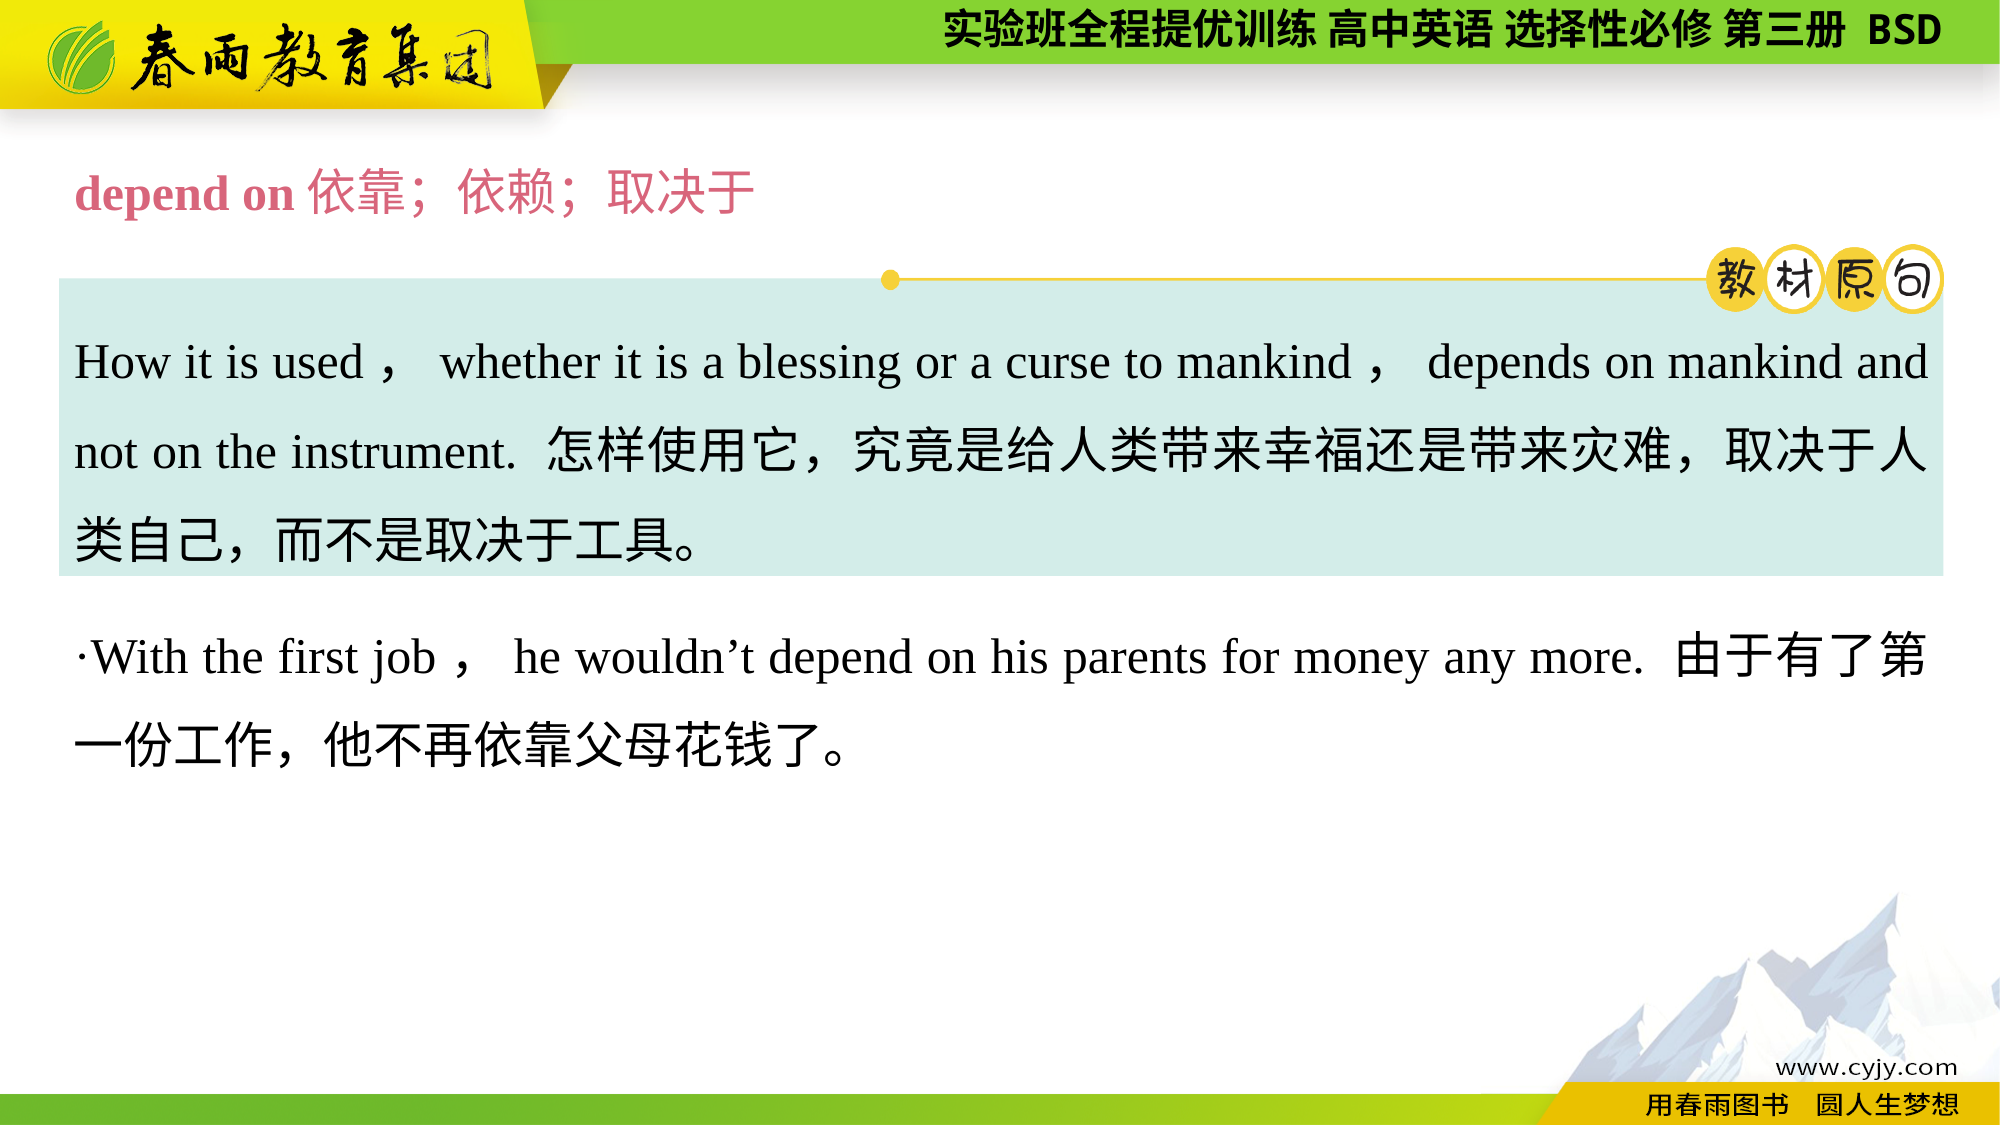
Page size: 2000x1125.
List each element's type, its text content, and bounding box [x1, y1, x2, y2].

text_box ·With the first job，he wouldn’t depend on his parents for money any more. 由于有了第一份工作，他不再依靠父母花钱了。 [59, 586, 1944, 781]
list depend on依靠；依赖；取决于 [59, 122, 1944, 217]
text_box How it is used，whether it is a blessing or a curse to mankind，depends on mankind and not on the instrument. 怎样使用它，究竟是给人类带来幸福还是带来灾难，取决于人类自己，而不是取决于工具。 [59, 278, 1944, 576]
picture [0, 0, 2000, 1125]
